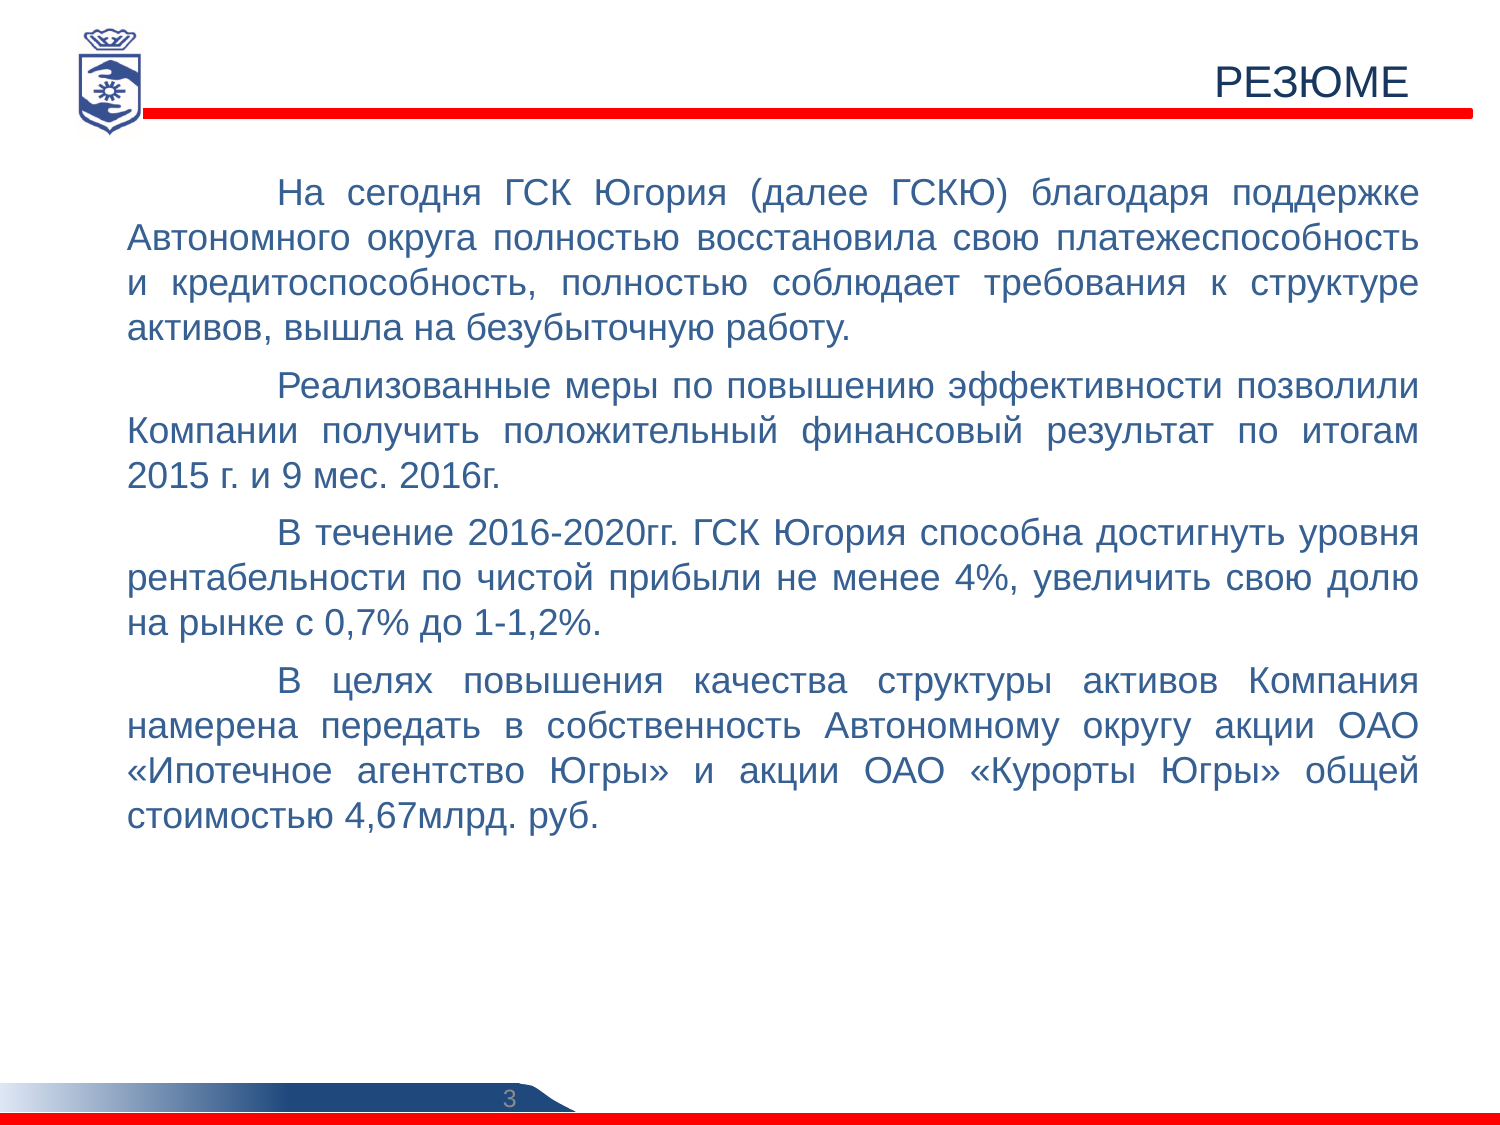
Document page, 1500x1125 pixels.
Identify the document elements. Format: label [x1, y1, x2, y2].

text_box [0, 26, 1500, 1125]
